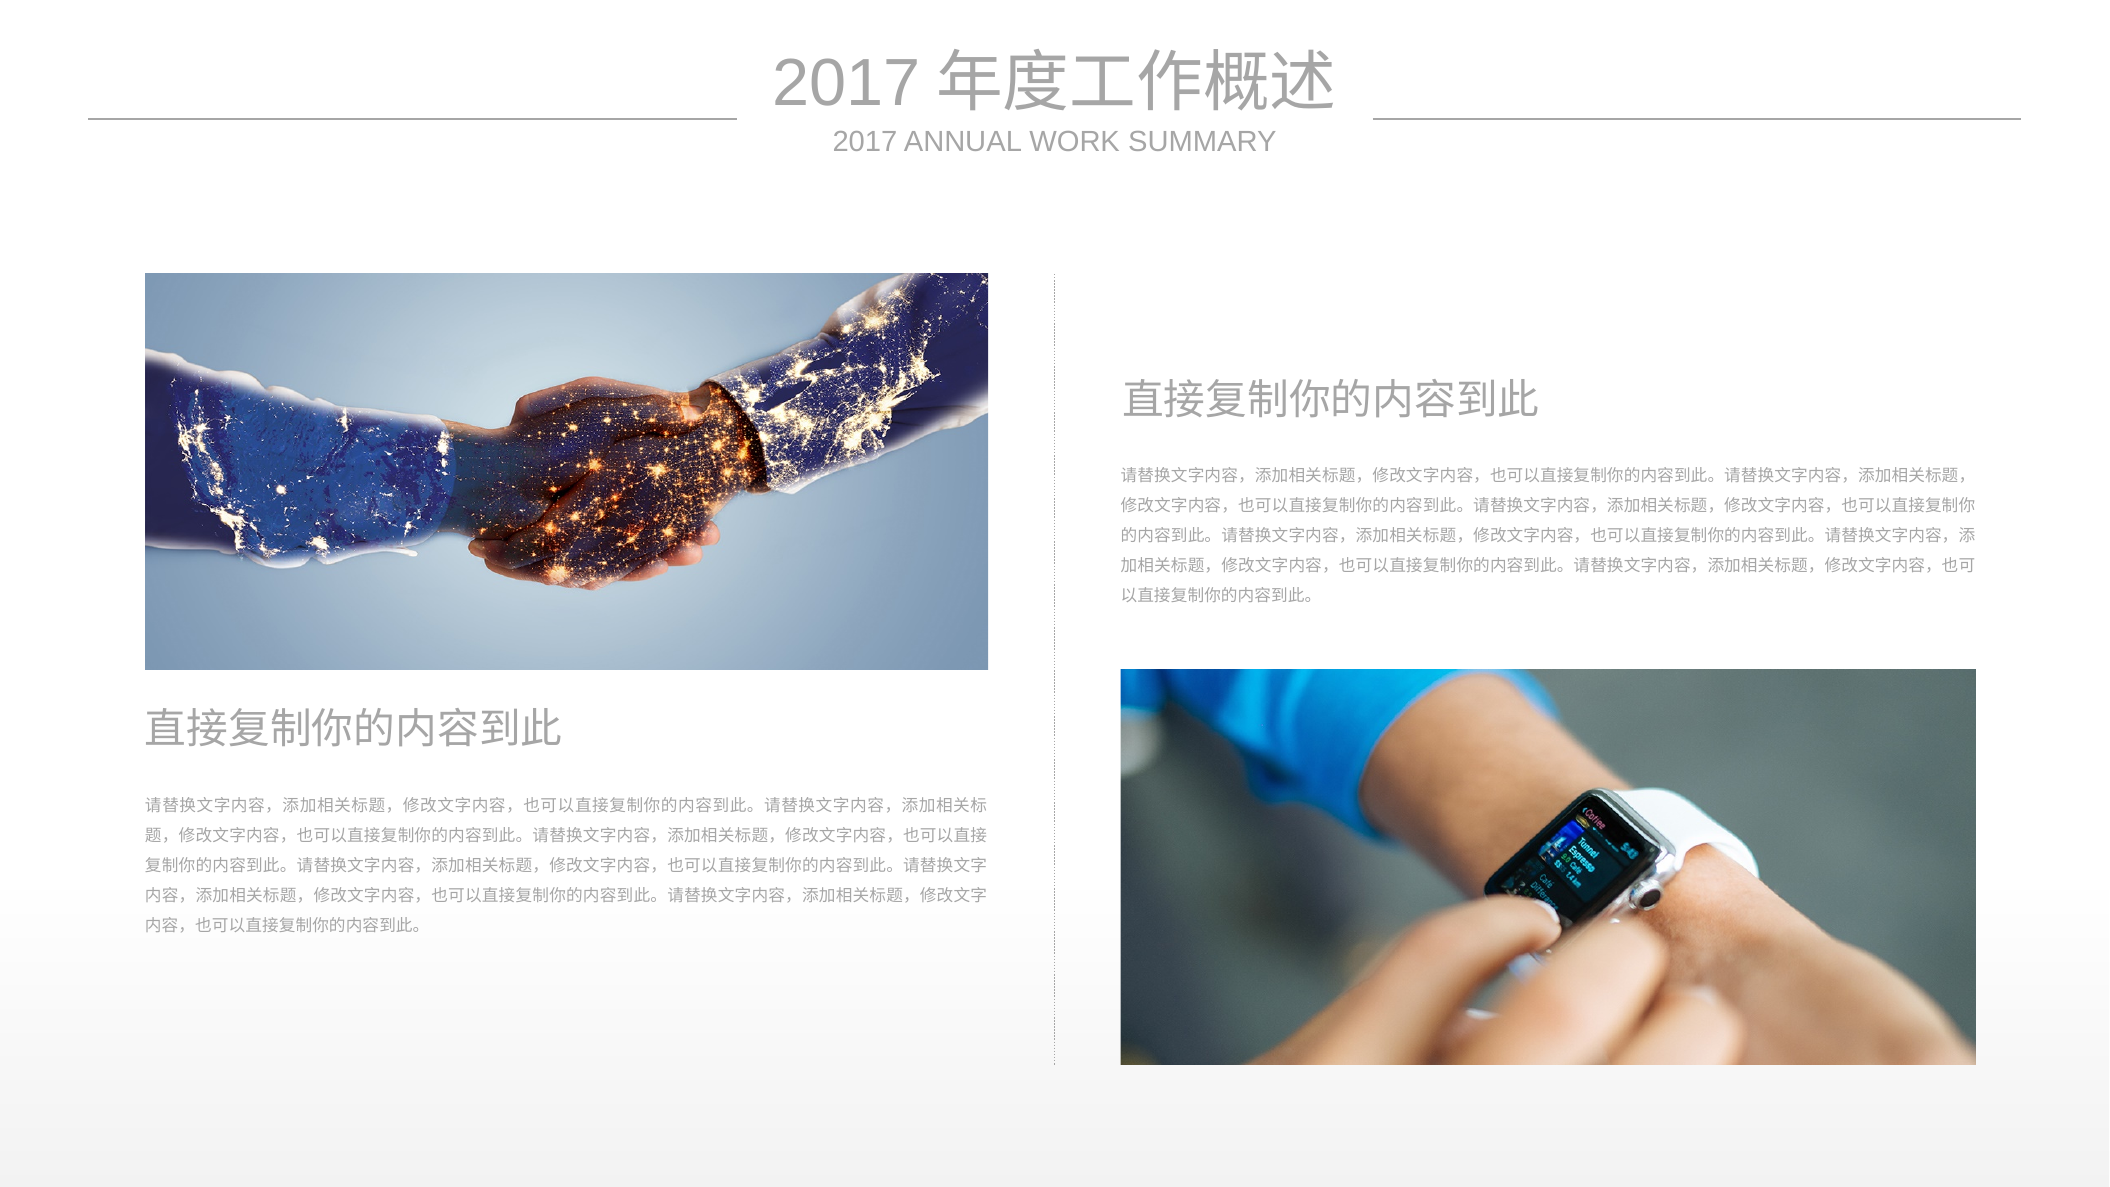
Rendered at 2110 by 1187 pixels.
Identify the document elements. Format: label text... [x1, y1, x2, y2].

text_box 2017 ANNUAL WORK SUMMARY [824, 122, 1285, 158]
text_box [145, 273, 989, 937]
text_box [1120, 372, 1977, 1065]
text_box 2017年度工作概述 [730, 38, 1379, 119]
